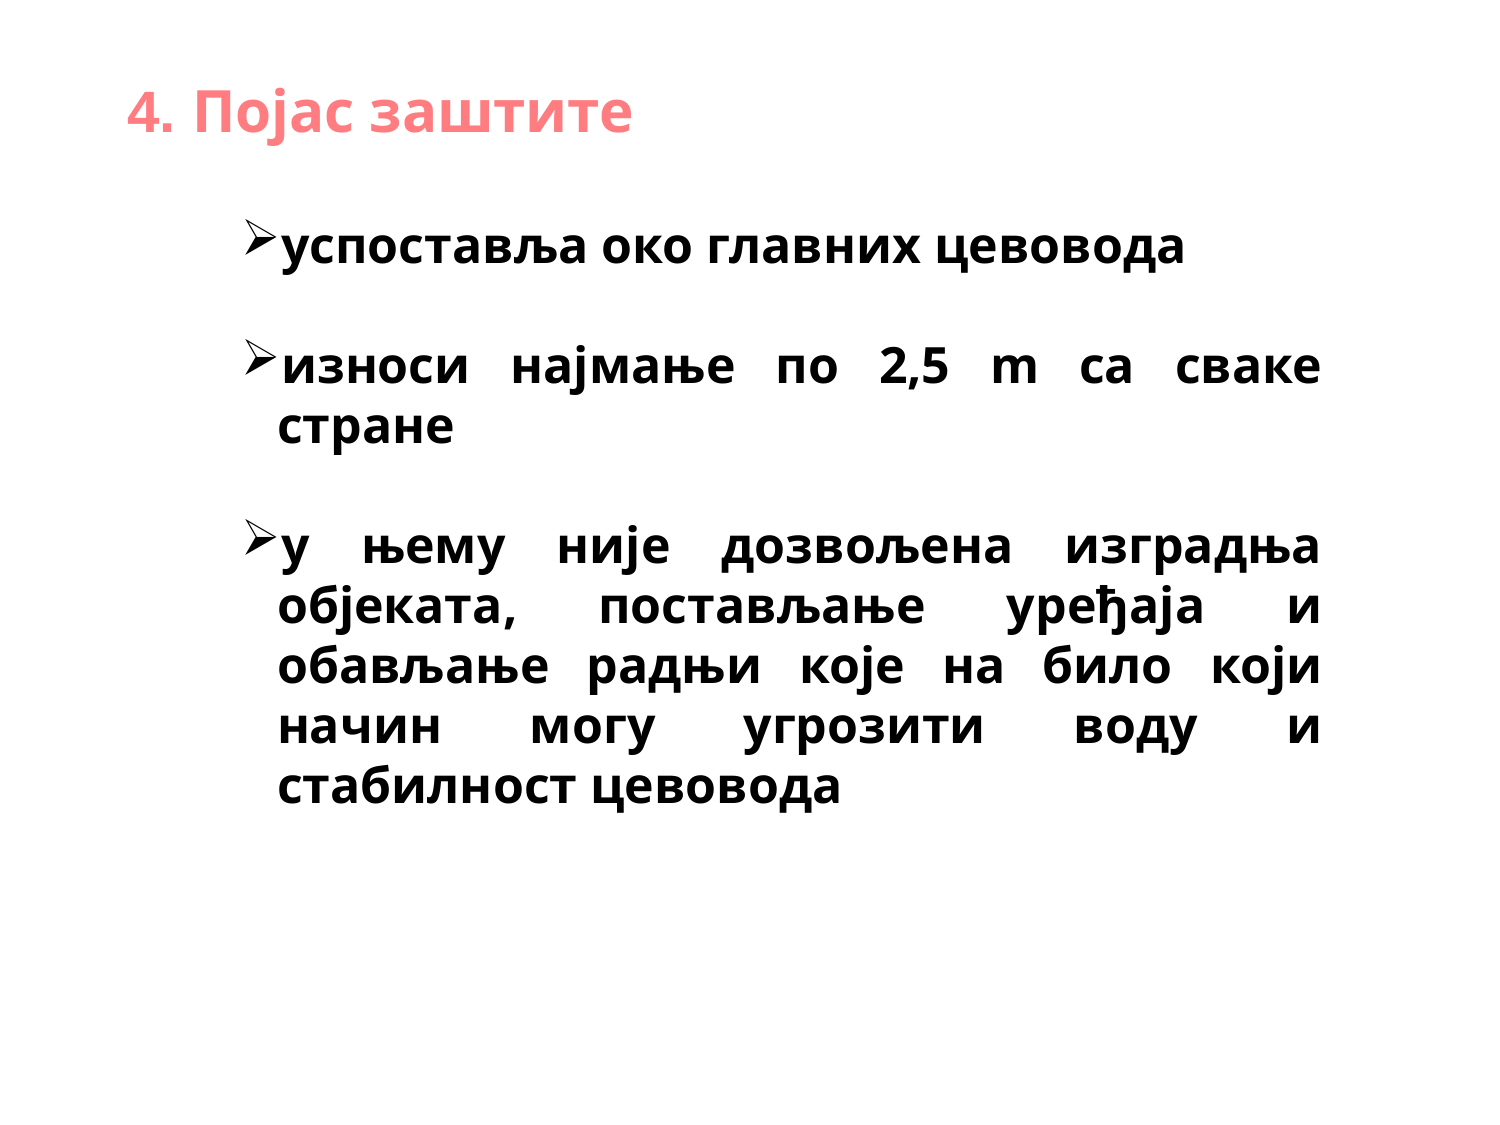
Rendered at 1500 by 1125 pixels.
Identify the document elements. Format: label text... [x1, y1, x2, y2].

text_box 4. Појас заштите успоставља око главних цевовода износи најмање по 2,5 m са сваке стране у њему није дозвољена изградња објеката, постављање уређаја и обављање радњи које на било који начин могу угрозити воду и стабилност цевовода [112, 66, 1338, 907]
